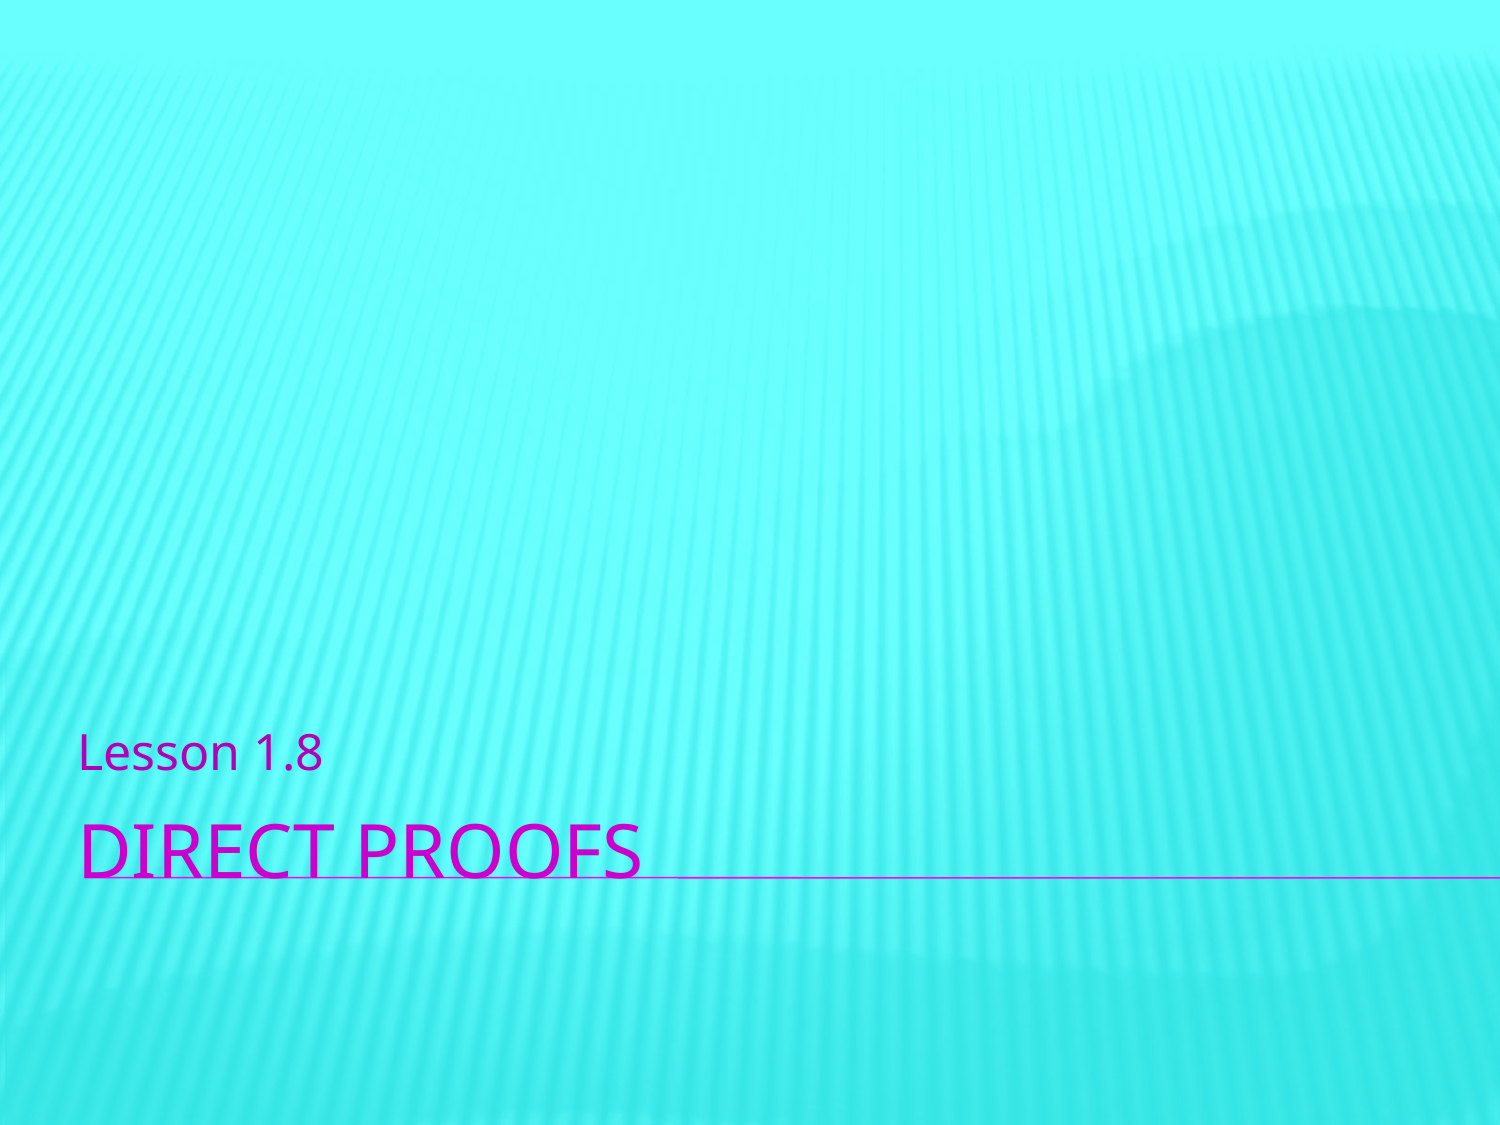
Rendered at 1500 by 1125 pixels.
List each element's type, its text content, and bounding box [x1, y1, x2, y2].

subtitle Lesson 1.8 [62, 637, 1450, 788]
title Direct Proofs [62, 796, 1450, 997]
